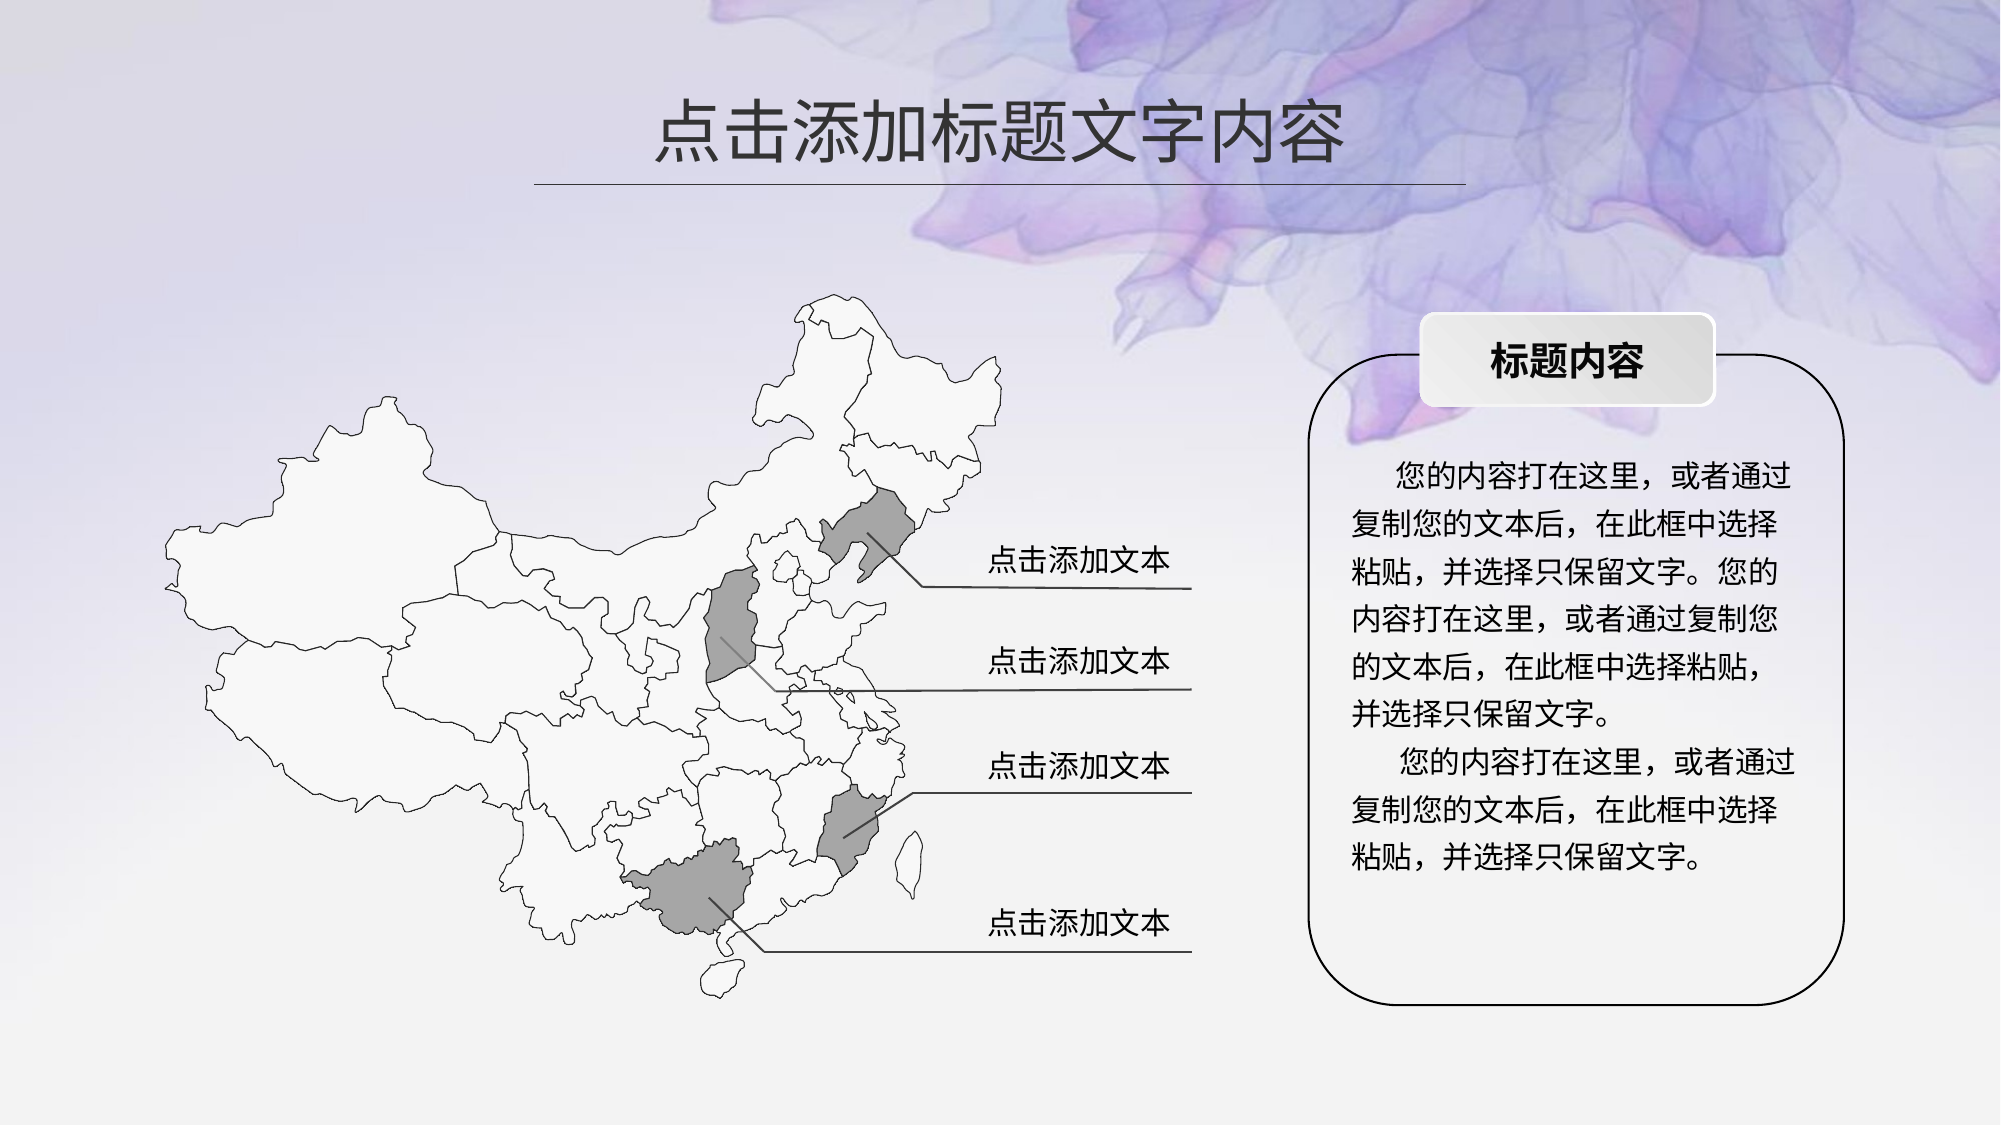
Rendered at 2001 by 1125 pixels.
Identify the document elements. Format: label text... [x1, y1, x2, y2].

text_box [1419, 311, 1717, 408]
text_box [708, 897, 765, 953]
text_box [164, 294, 1002, 999]
text_box 点击添加标题文字内容 [629, 80, 1370, 179]
text_box 点击添加文本 [1012, 894, 1191, 950]
text_box [1306, 353, 1846, 1007]
text_box 点击添加文本 [1012, 632, 1191, 686]
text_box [921, 586, 1193, 590]
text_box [866, 532, 923, 588]
text_box 点击添加文本 [1012, 530, 1191, 583]
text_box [842, 792, 913, 839]
text_box 点击添加文本 [1012, 736, 1191, 792]
picture [0, 0, 2001, 1125]
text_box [719, 636, 776, 692]
